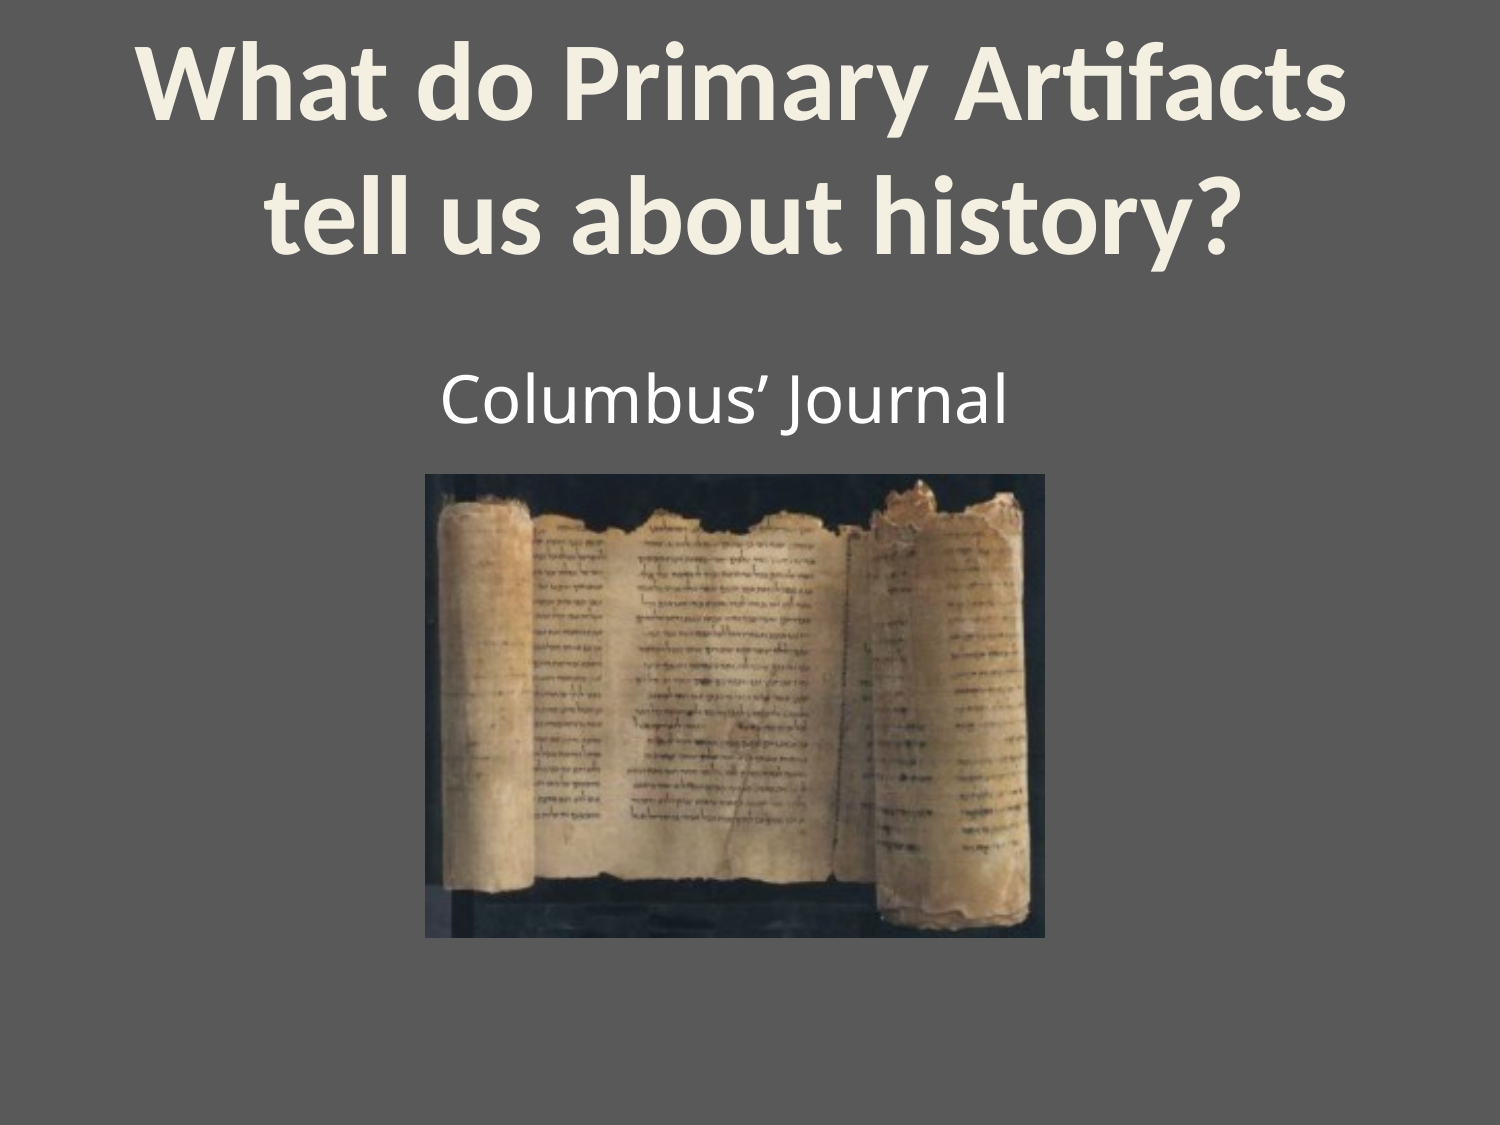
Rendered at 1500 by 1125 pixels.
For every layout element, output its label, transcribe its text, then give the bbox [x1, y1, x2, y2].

picture [424, 474, 1045, 938]
text_box Columbus’ Journal [425, 349, 1075, 445]
text_box What do Primary Artifacts tell us about history? [119, 0, 1391, 285]
